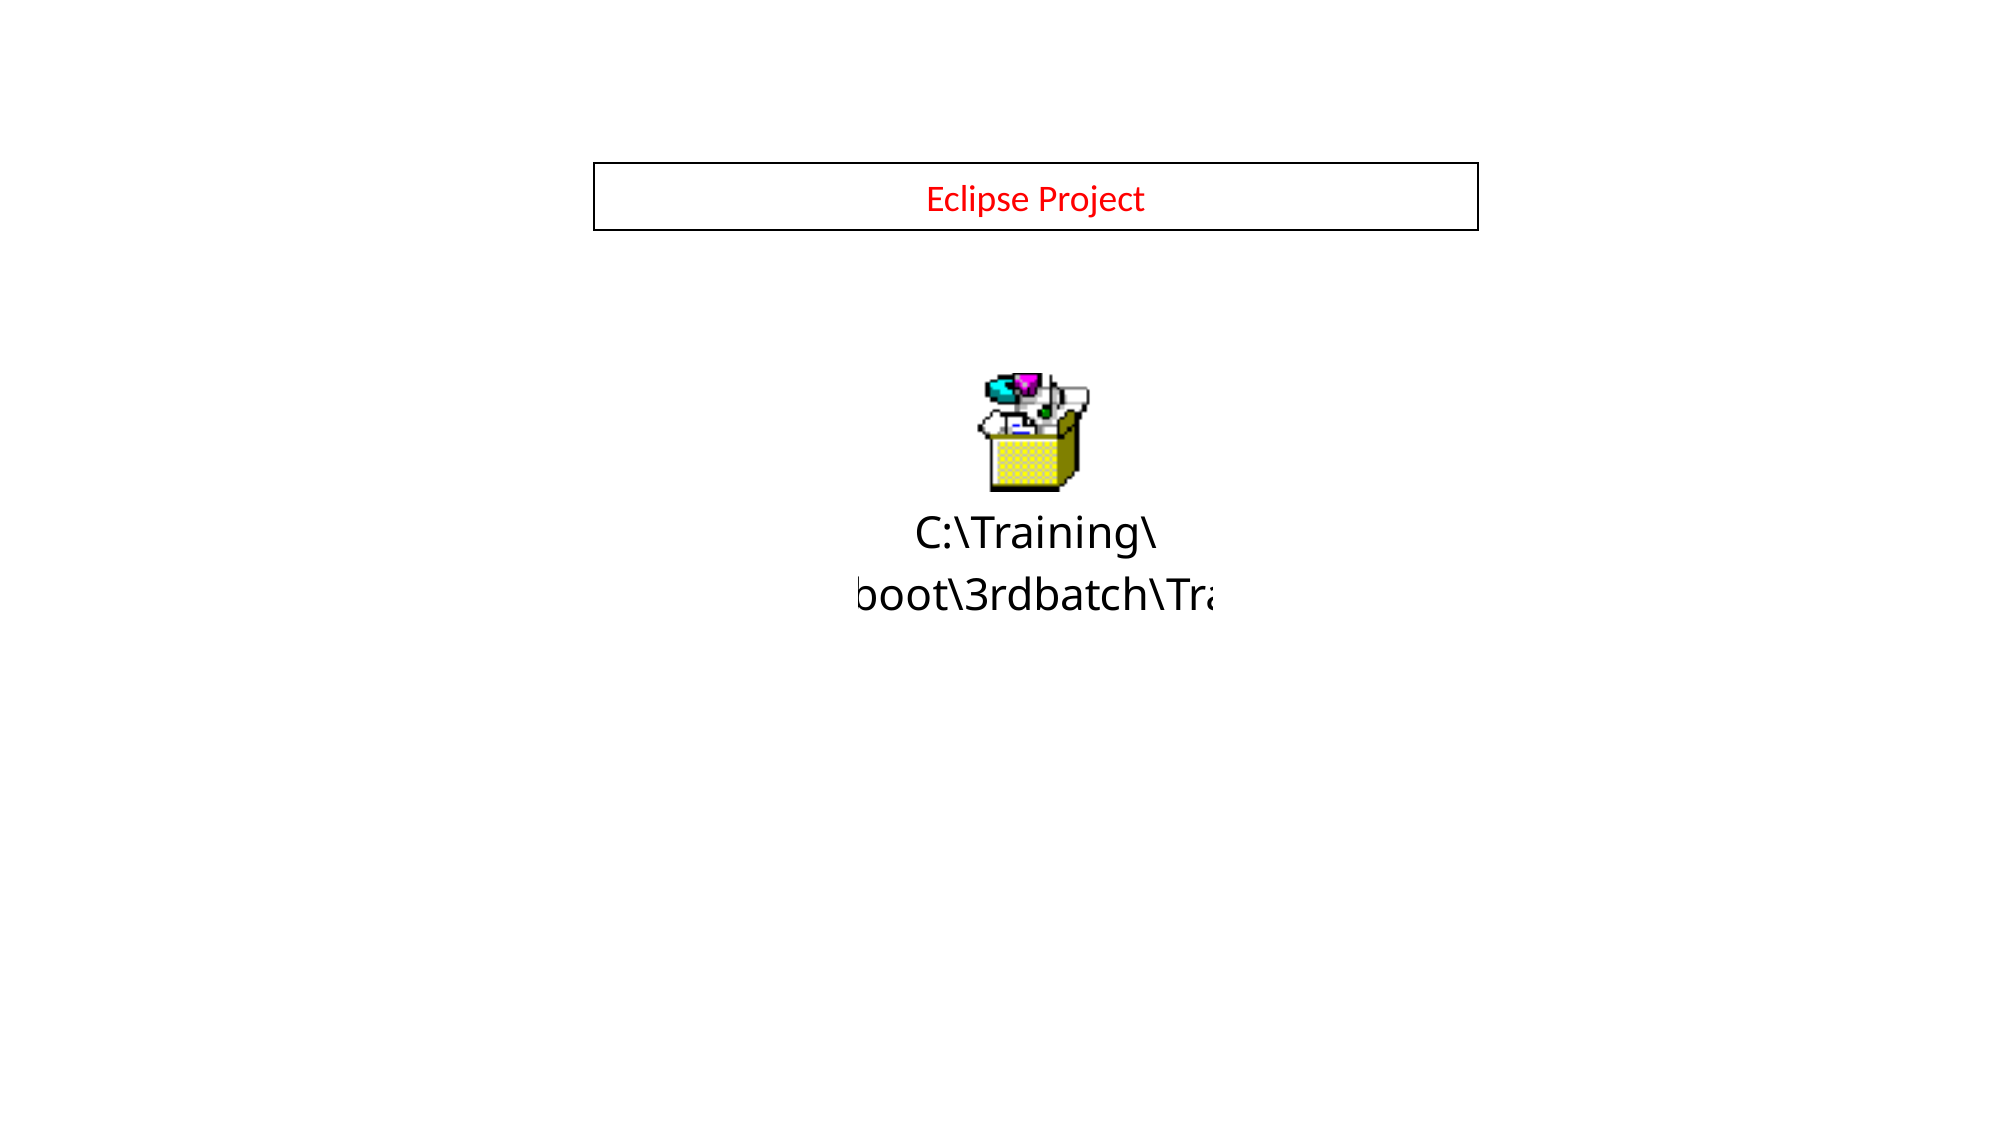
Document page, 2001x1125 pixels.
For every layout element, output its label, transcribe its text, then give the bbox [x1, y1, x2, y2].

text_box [858, 373, 1213, 686]
text_box Eclipse Project [593, 162, 1479, 231]
